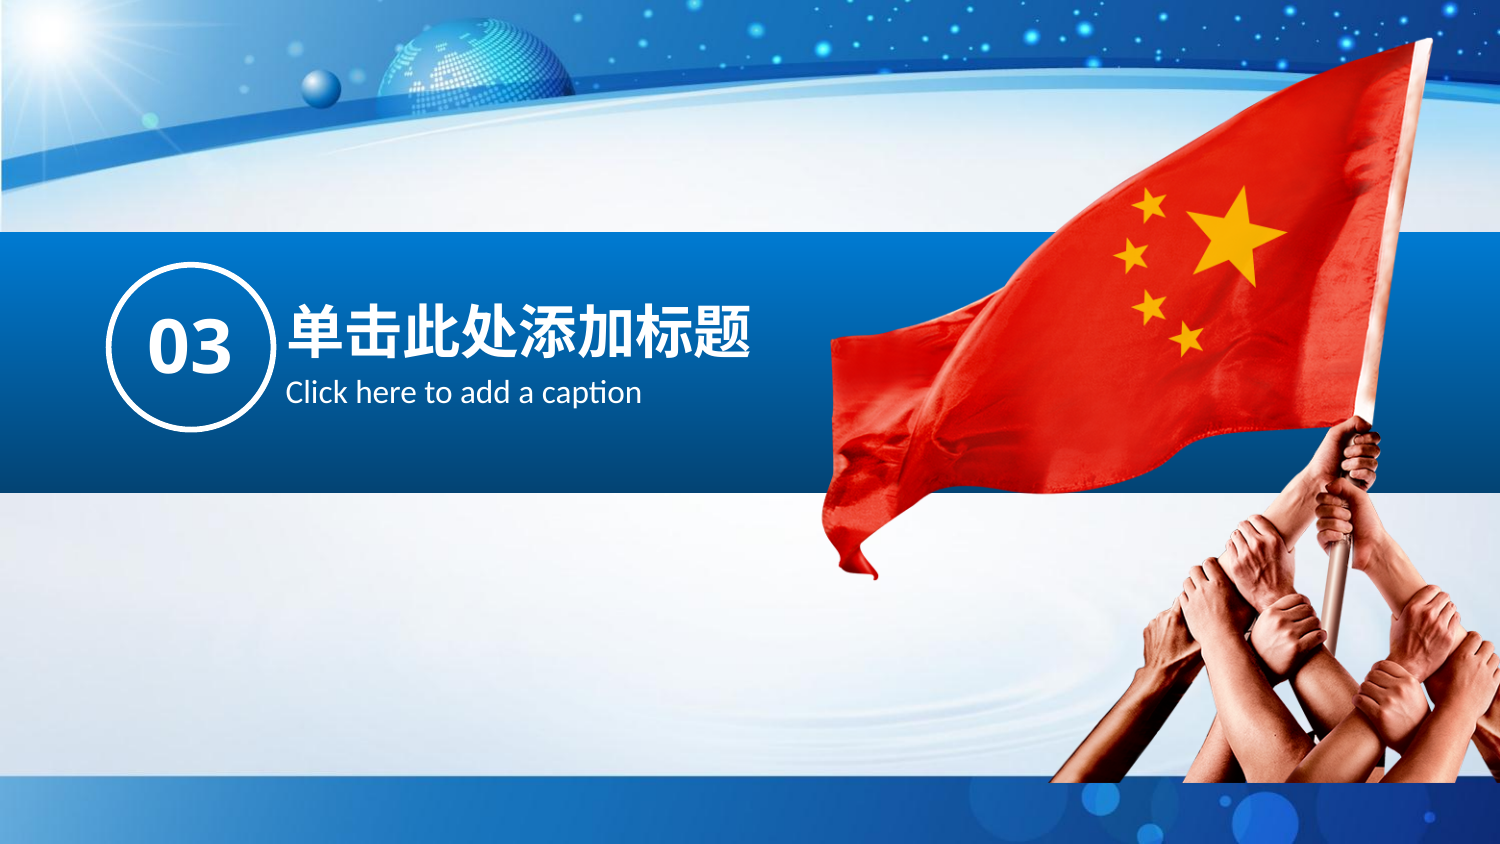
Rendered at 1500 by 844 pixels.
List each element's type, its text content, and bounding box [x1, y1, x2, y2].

text_box 03 [133, 291, 249, 397]
text_box [0, 231, 727, 495]
picture [0, 0, 1500, 844]
text_box [106, 262, 276, 432]
text_box Click here to add a caption [270, 362, 727, 418]
text_box 单击此处添加标题 [271, 288, 727, 362]
